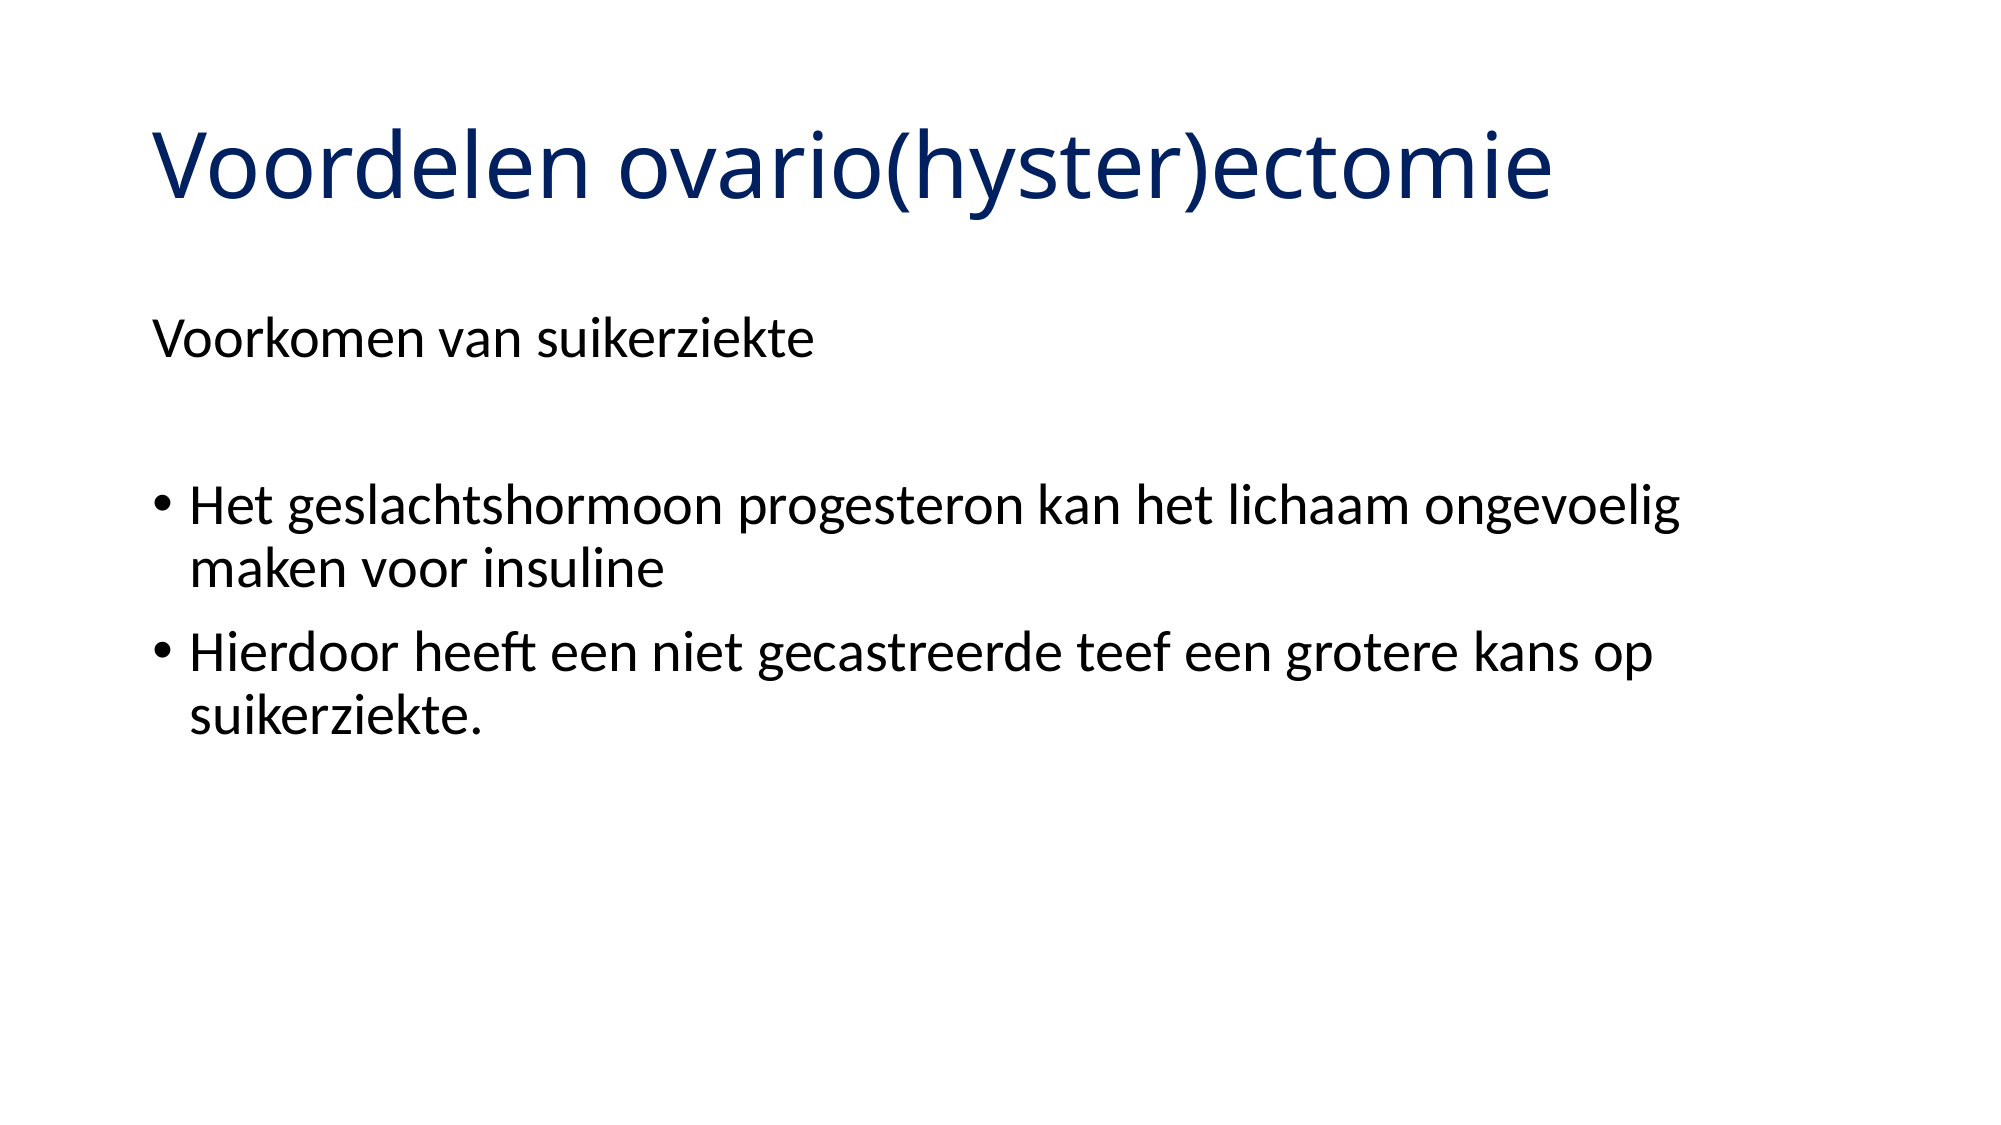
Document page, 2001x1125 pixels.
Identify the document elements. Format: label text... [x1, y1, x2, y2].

list Voorkomen van suikerziekte Het geslachtshormoon progesteron kan het lichaam ongevoelig maken voor insuline Hierdoor heeft een niet gecastreerde teef een grotere kans op suikerziekte. [137, 299, 1863, 1014]
title Voordelen ovario(hyster)ectomie [137, 59, 1863, 278]
